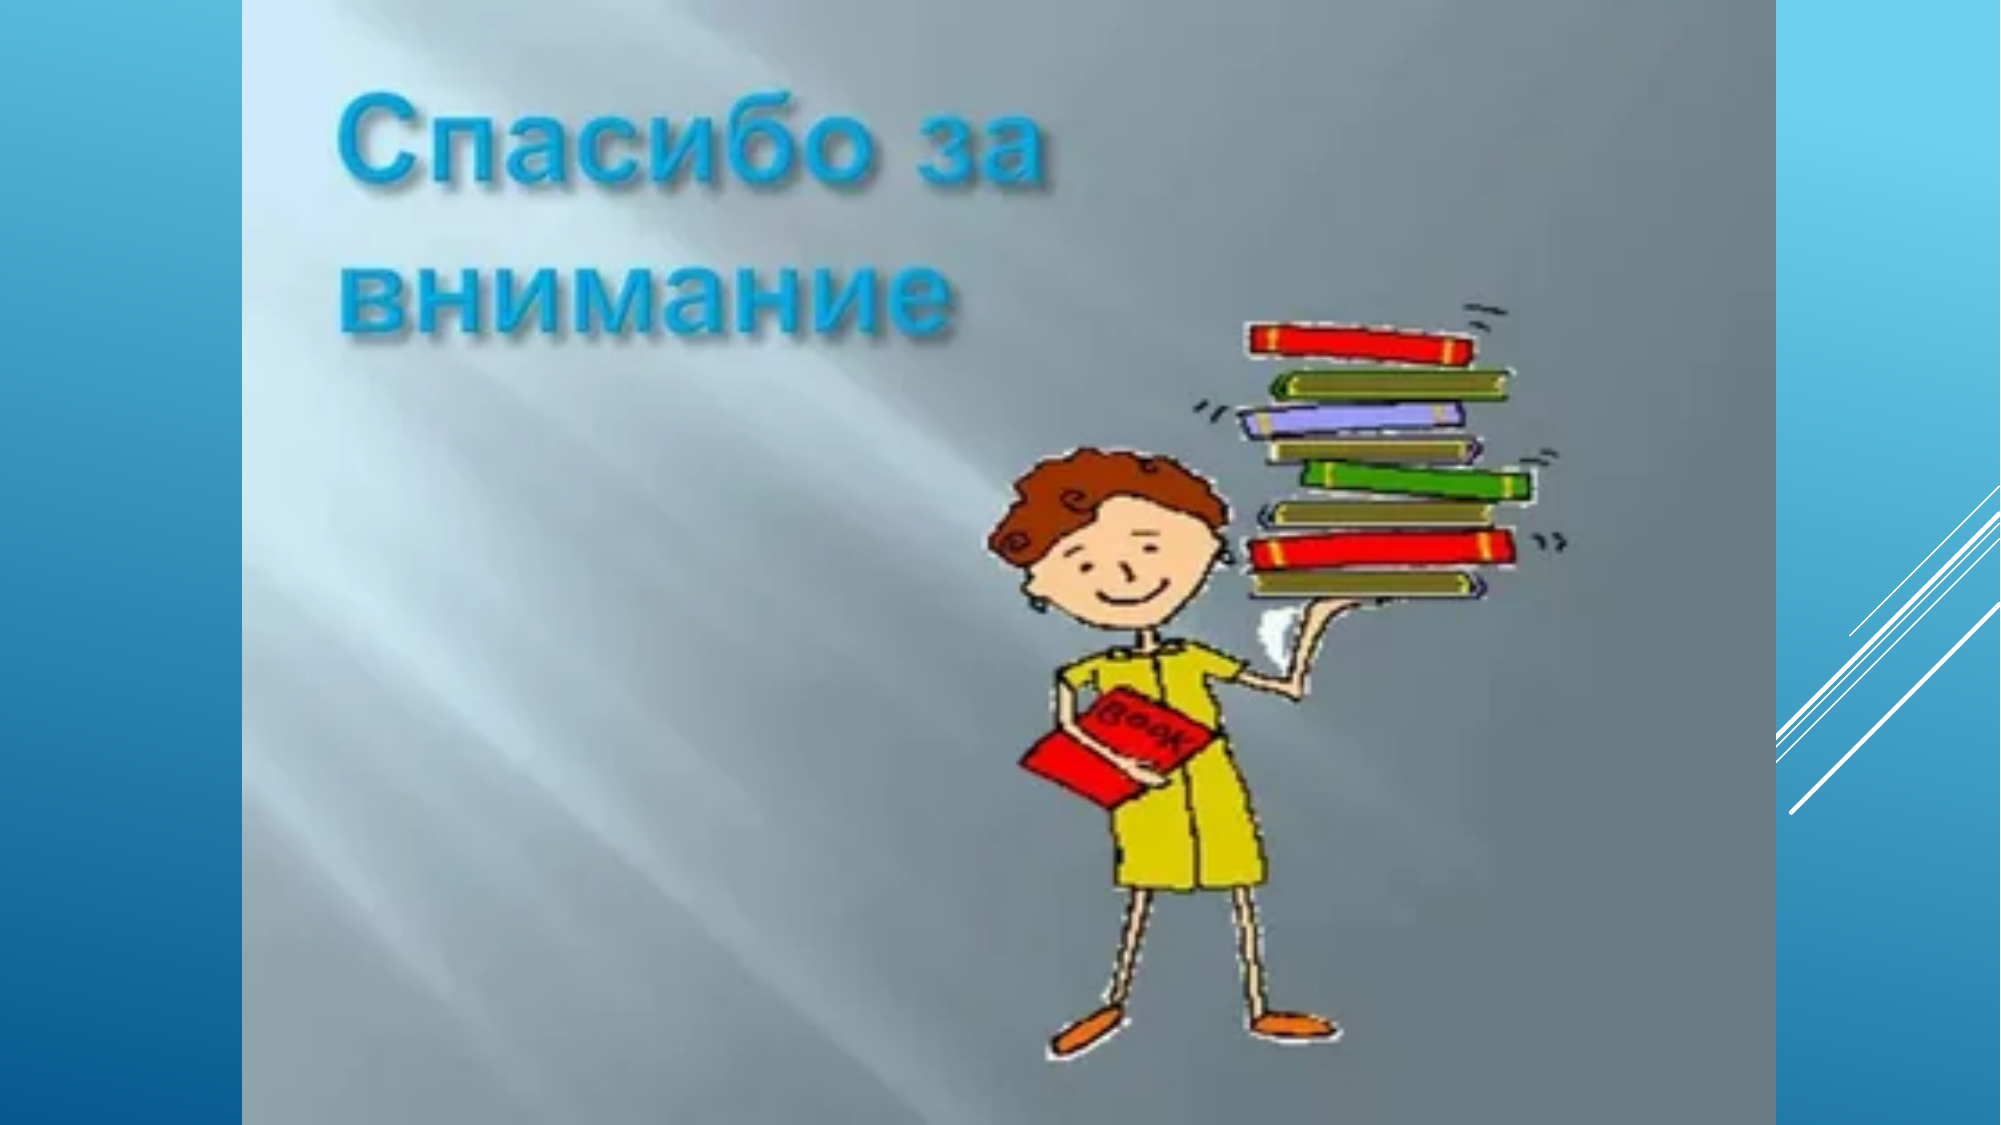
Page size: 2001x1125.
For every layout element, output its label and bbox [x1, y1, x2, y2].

picture [242, 0, 1776, 1125]
